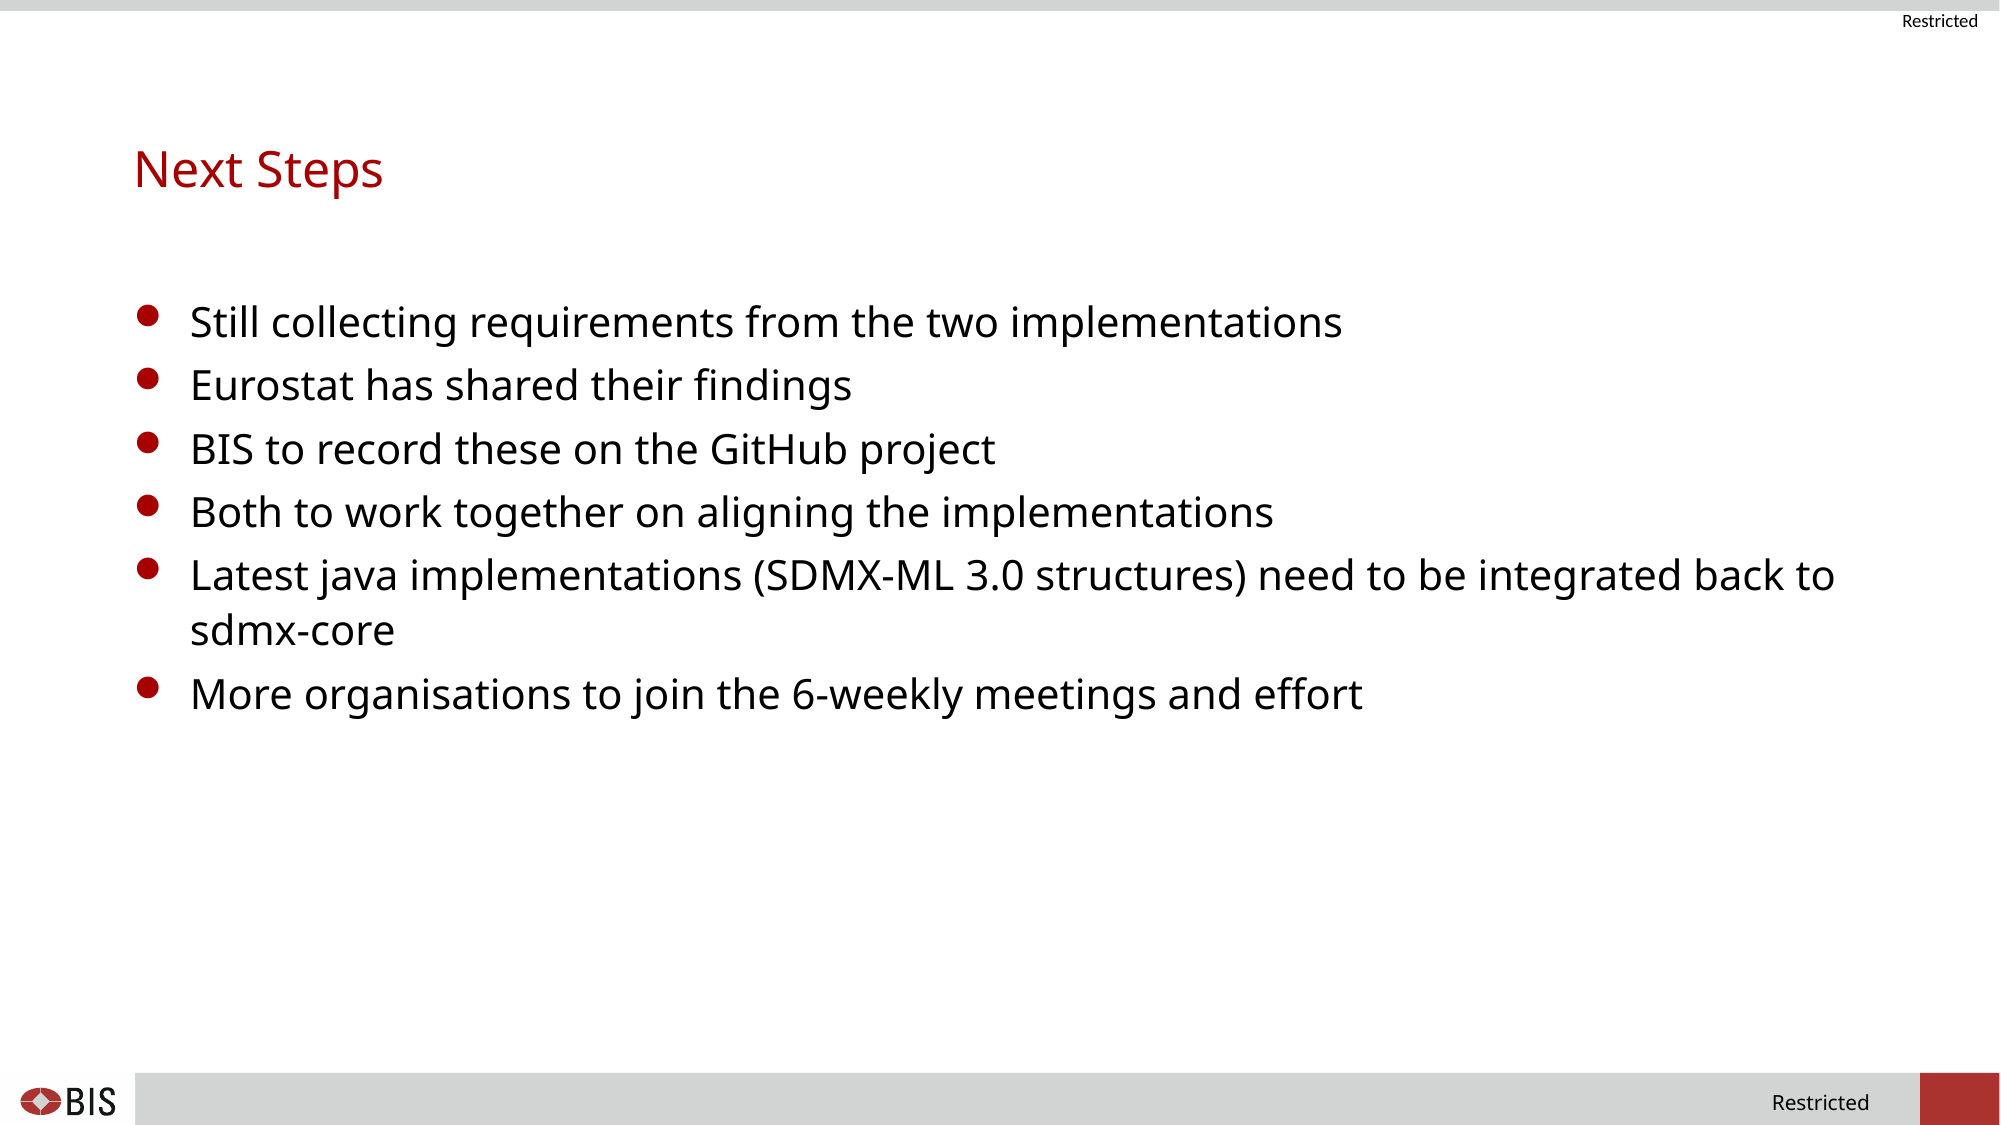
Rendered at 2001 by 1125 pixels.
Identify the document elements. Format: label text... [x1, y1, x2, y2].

title Next Steps [134, 137, 1863, 214]
list Still collecting requirements from the two implementations Eurostat has shared their findings BIS to record these on the GitHub project Both to work together on aligning the implementations Latest java implementations (SDMX-ML 3.0 structures) need to be integrated back to sdmx-core More organisations to join the 6-weekly meetings and effort [133, 290, 1868, 1000]
